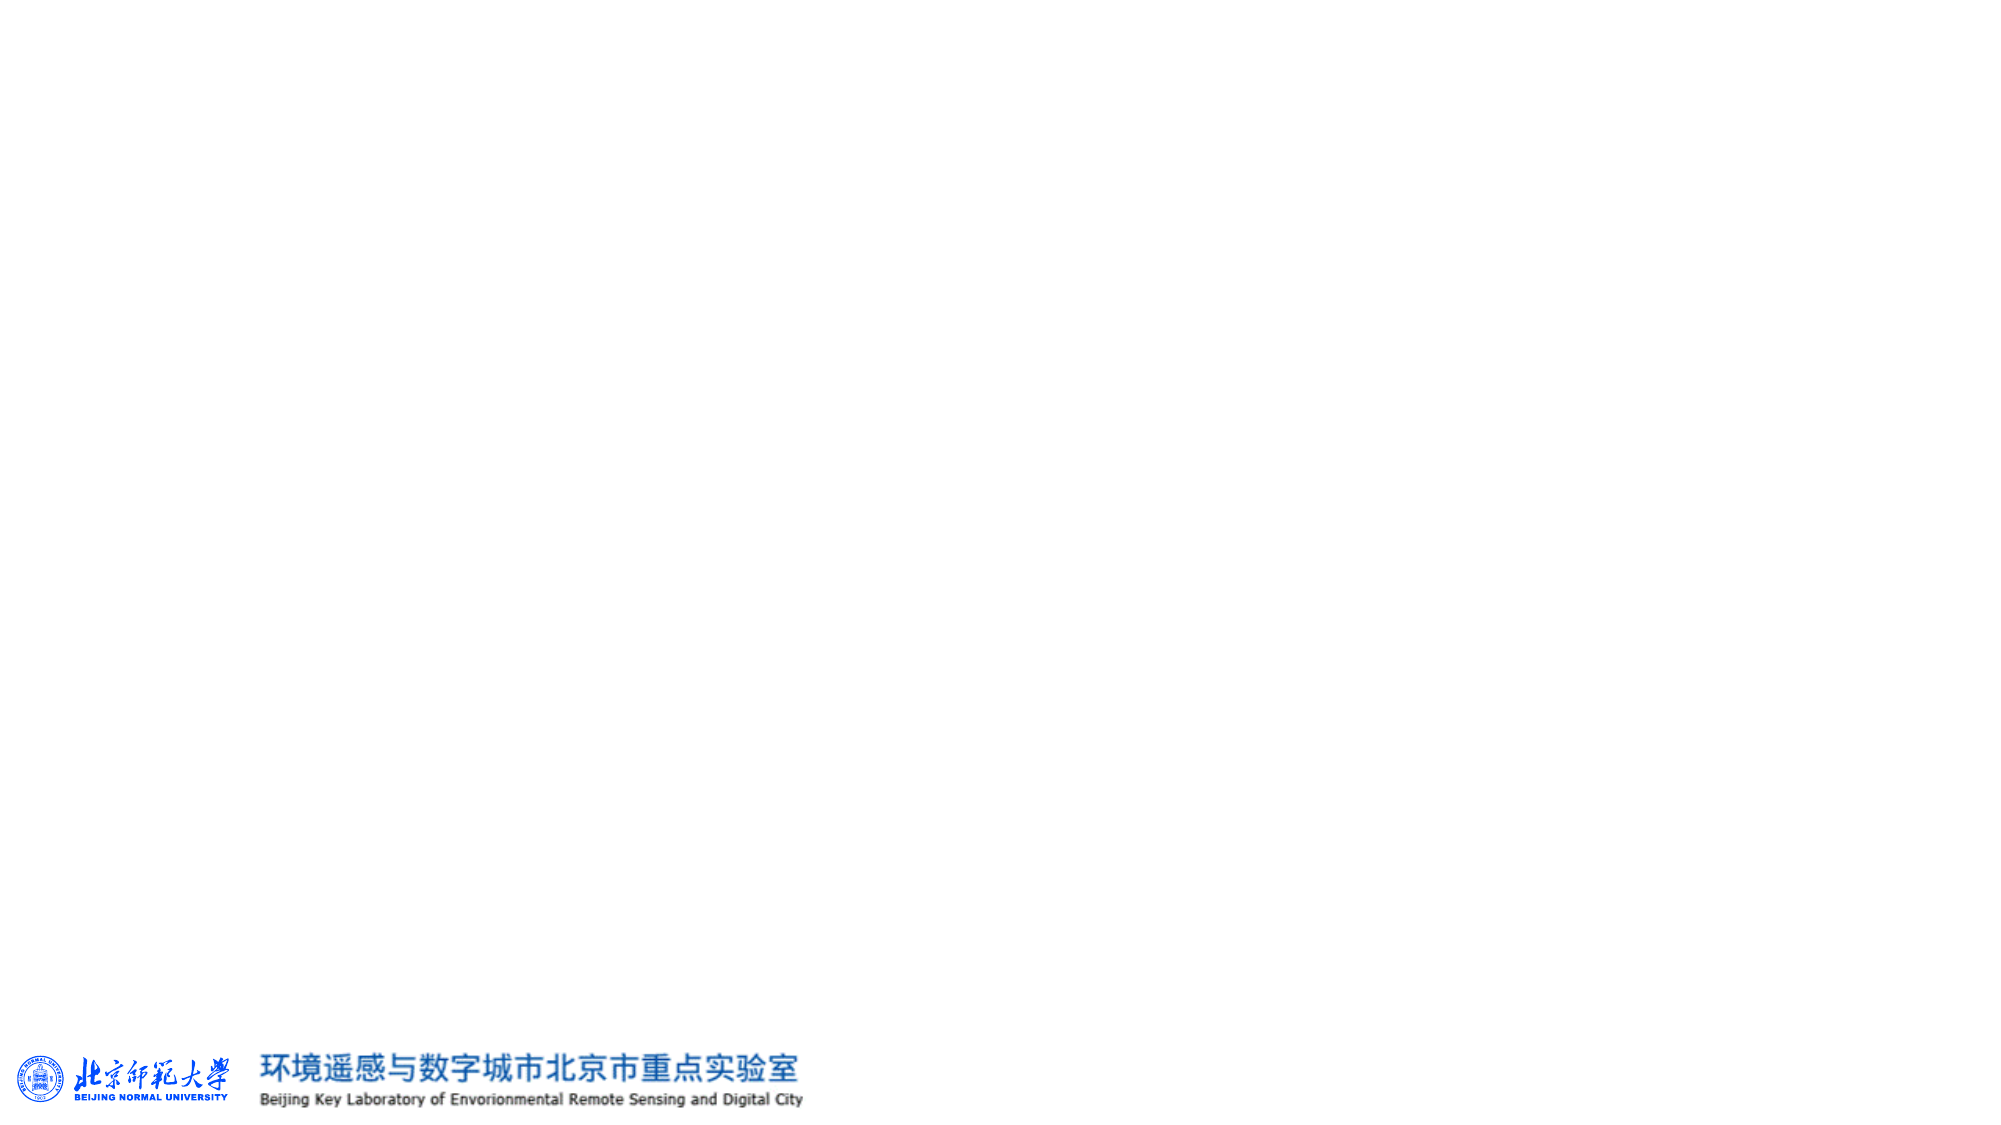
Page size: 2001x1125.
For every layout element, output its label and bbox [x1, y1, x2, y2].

picture [252, 1012, 814, 1125]
